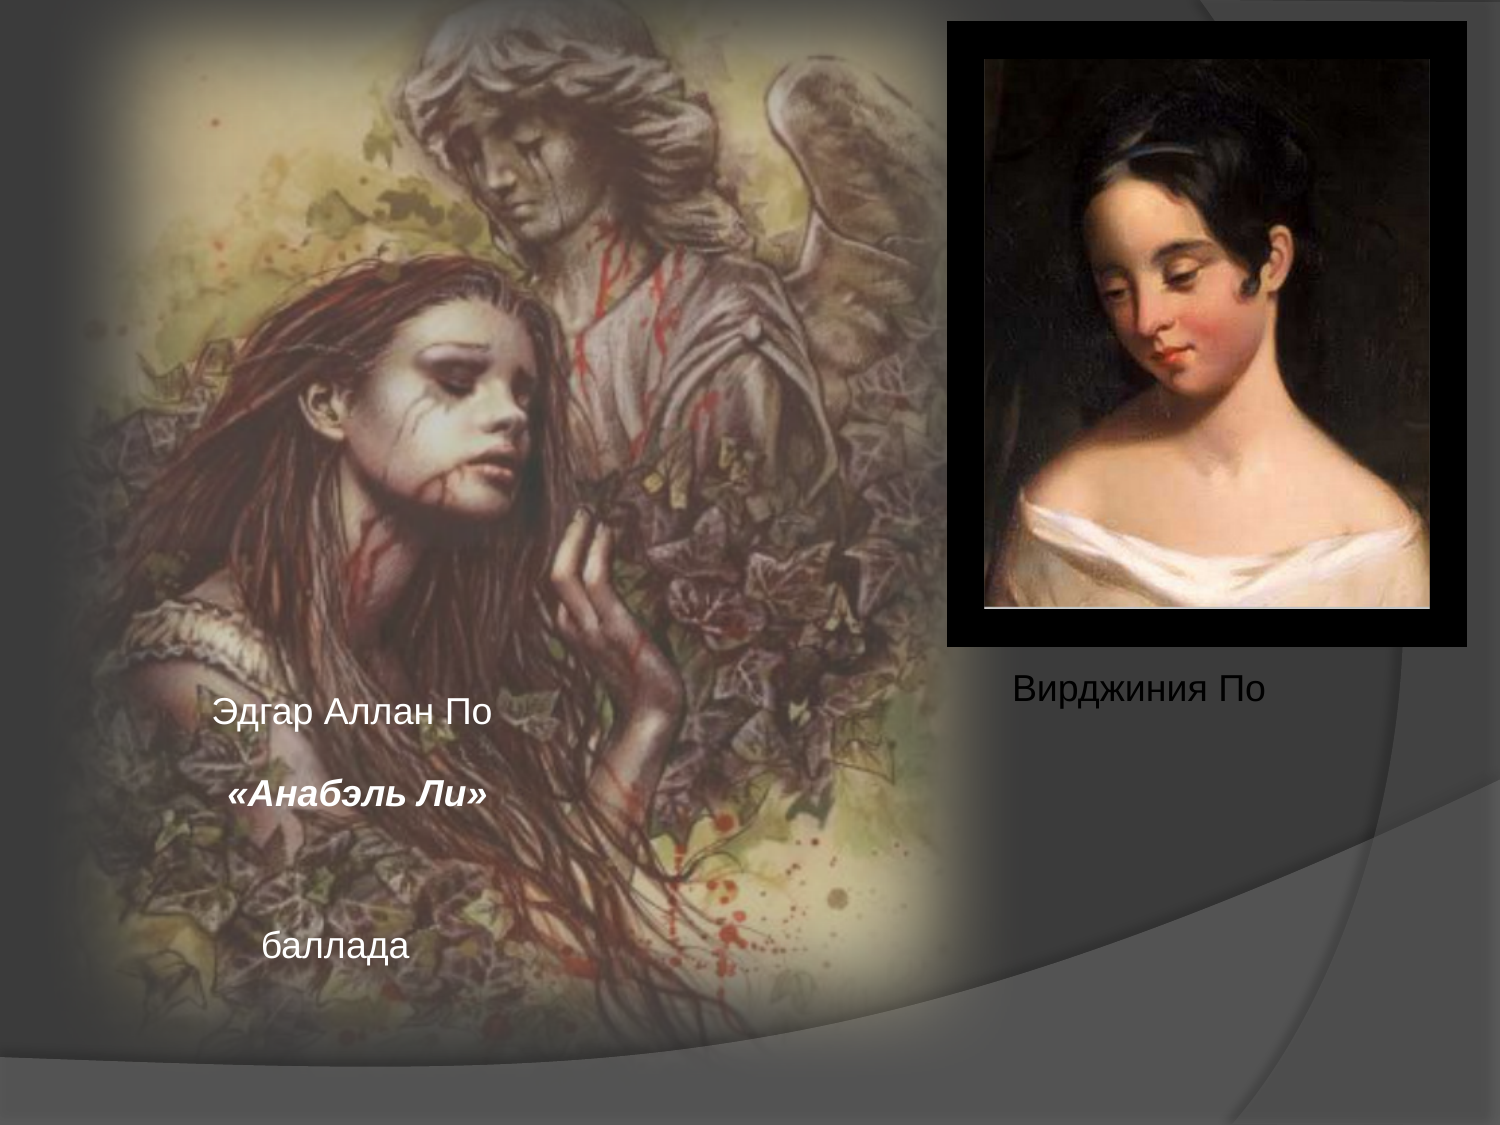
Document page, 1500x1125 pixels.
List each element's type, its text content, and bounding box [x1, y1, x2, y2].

text_box Вирджиния По [1041, 656, 1282, 716]
picture [984, 58, 1430, 610]
picture [34, 0, 1032, 1091]
